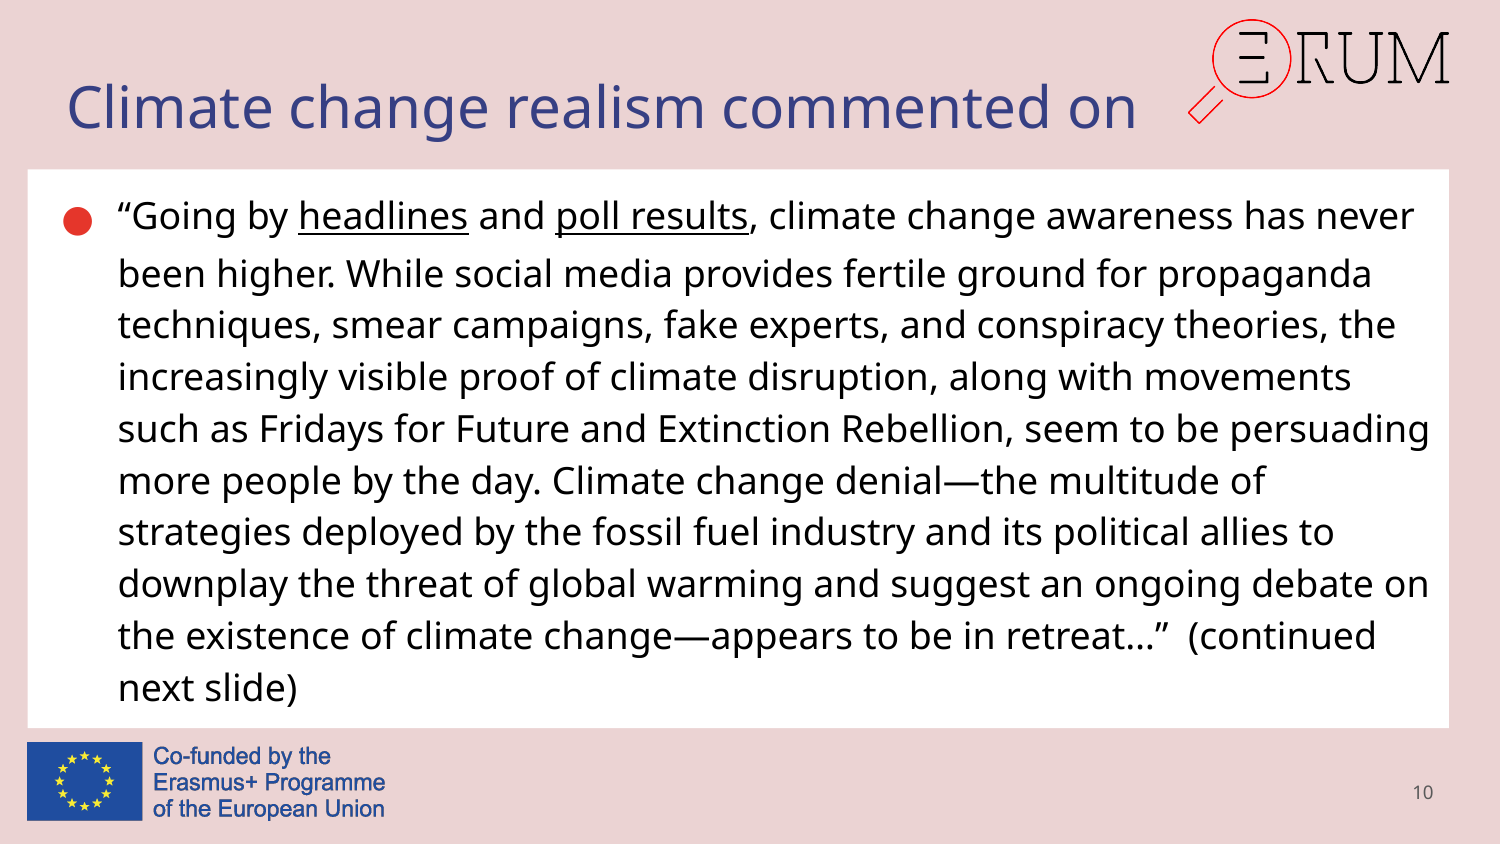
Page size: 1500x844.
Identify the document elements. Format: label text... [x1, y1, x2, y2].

list “Going by headlines and poll results, climate change awareness has never been higher. While social media provides fertile ground for propaganda techniques, smear campaigns, fake experts, and conspiracy theories, the increasingly visible proof of climate disruption, along with movements such as Fridays for Future and Extinction Rebellion, seem to be persuading more people by the day. Climate change denial—the multitude of strategies deployed by the fossil fuel industry and its political allies to downplay the threat of global warming and suggest an ongoing debate on the existence of climate change—appears to be in retreat…” (continued next slide) [27, 169, 1449, 729]
slide_number 10 [1358, 761, 1449, 826]
picture [1136, 0, 1500, 137]
picture [27, 742, 385, 821]
title Climate change realism commented on [51, 55, 1168, 150]
